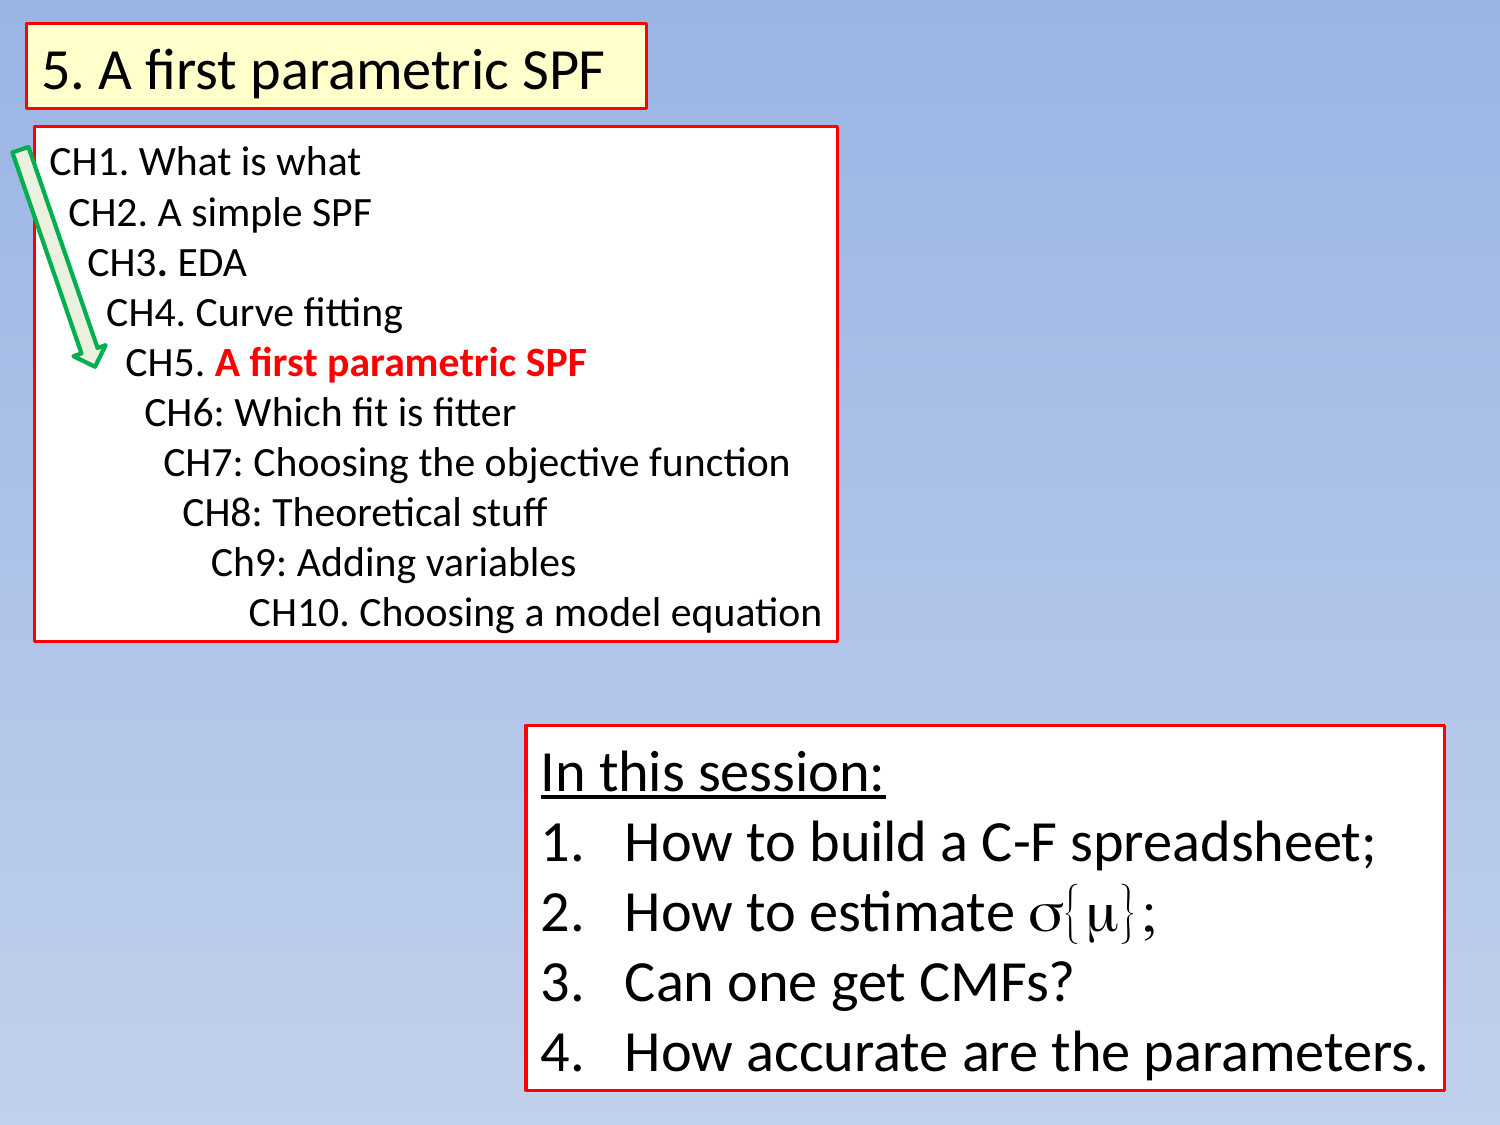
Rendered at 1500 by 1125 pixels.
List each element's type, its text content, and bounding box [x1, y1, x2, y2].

text_box 5. A first parametric SPF [26, 23, 647, 109]
slide_number 1 [1074, 1091, 1425, 1103]
text_box [10, 145, 108, 369]
text_box In this session: How to build a C-F spreadsheet; How to estimate s{m}; Can one get CMFs? How accurate are the parameters. [525, 725, 1445, 1091]
text_box CH1. What is what CH2. A simple SPF CH3. EDA CH4. Curve fitting CH5. A first parametric SPF CH6: Which fit is fitter CH7: Choosing the objective function CH8: Theoretical stuff Ch9: Adding variables CH10. Choosing a model equation [34, 126, 838, 642]
